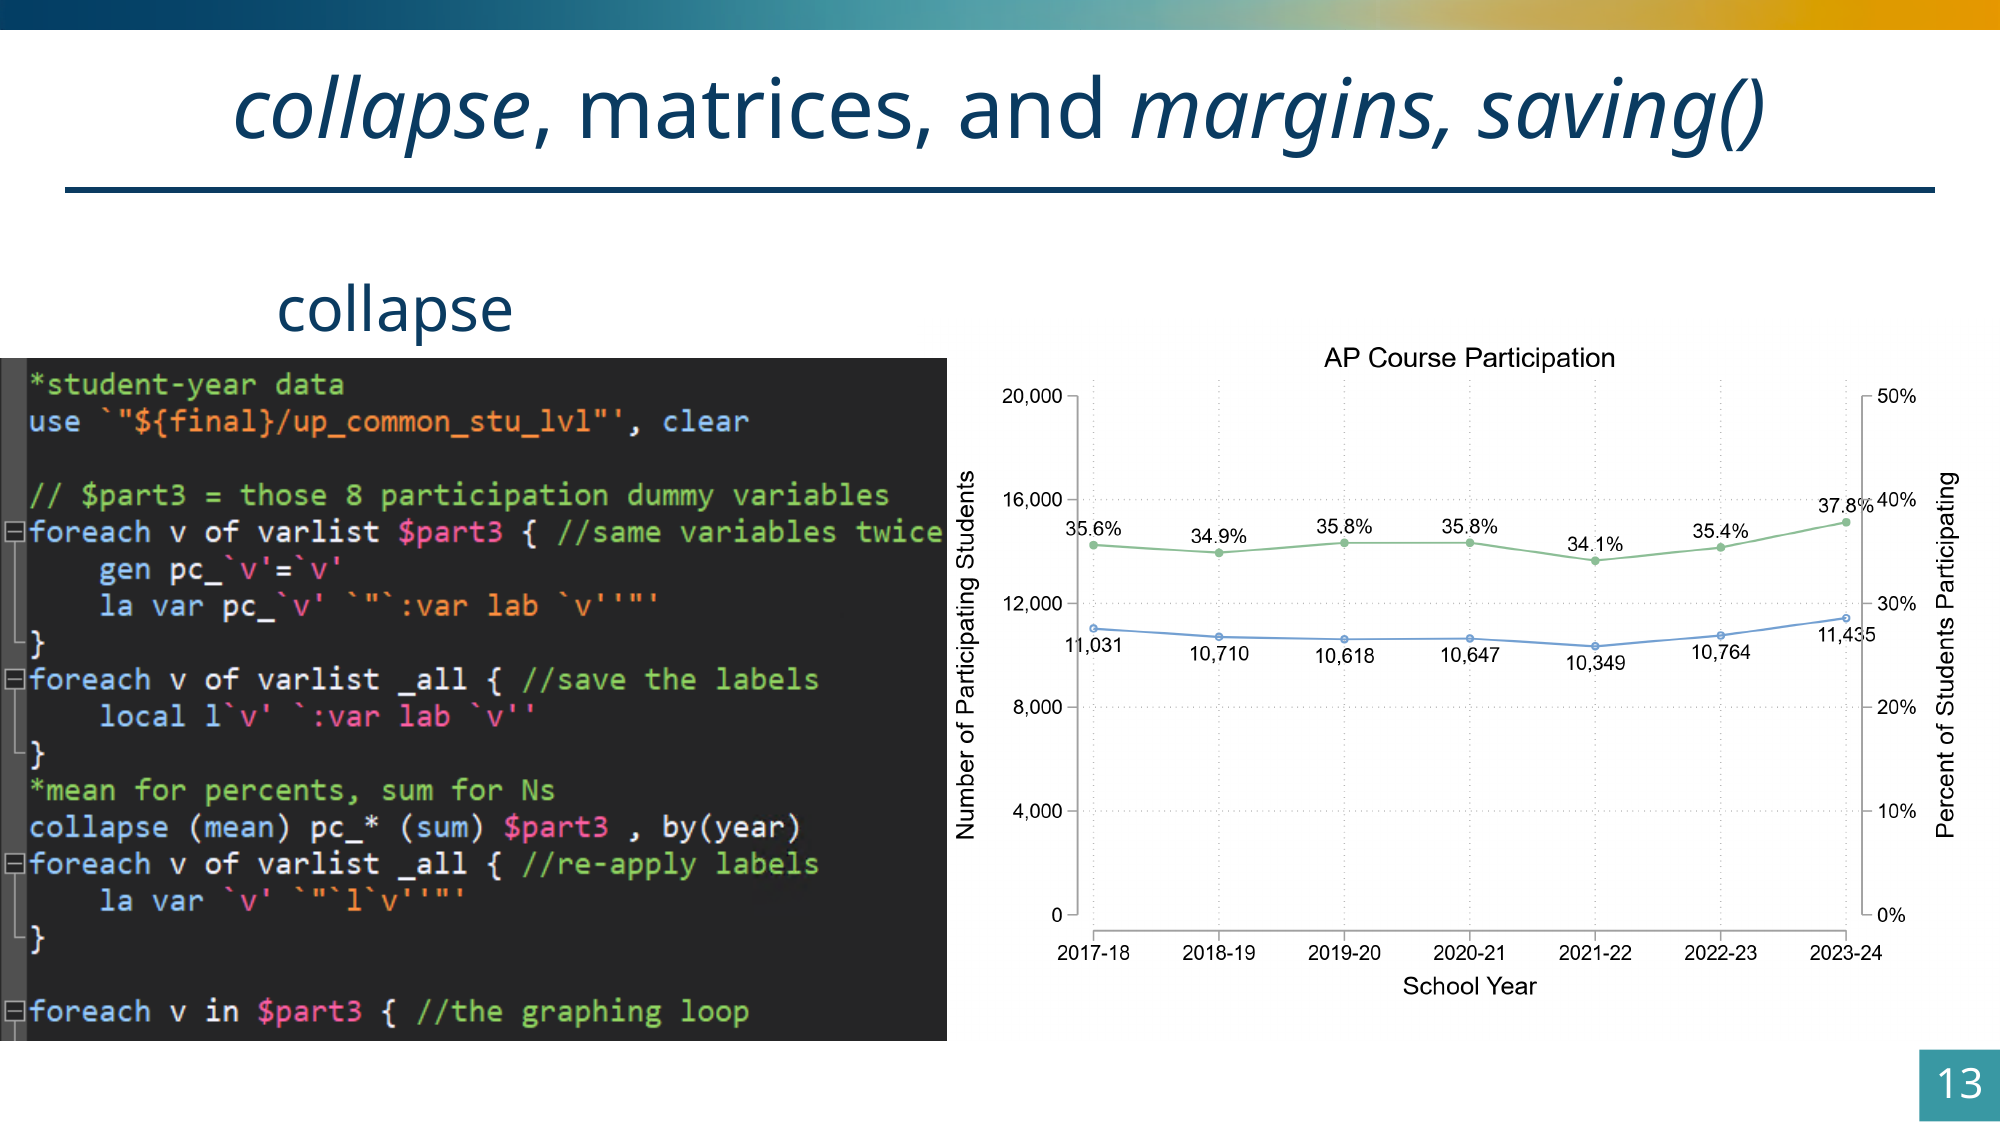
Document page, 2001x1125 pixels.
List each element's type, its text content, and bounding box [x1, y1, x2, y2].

picture [0, 0, 2000, 30]
title collapse, matrices, and margins, saving() [64, 32, 1936, 190]
picture [0, 318, 2000, 1041]
text_box collapse [261, 261, 565, 352]
